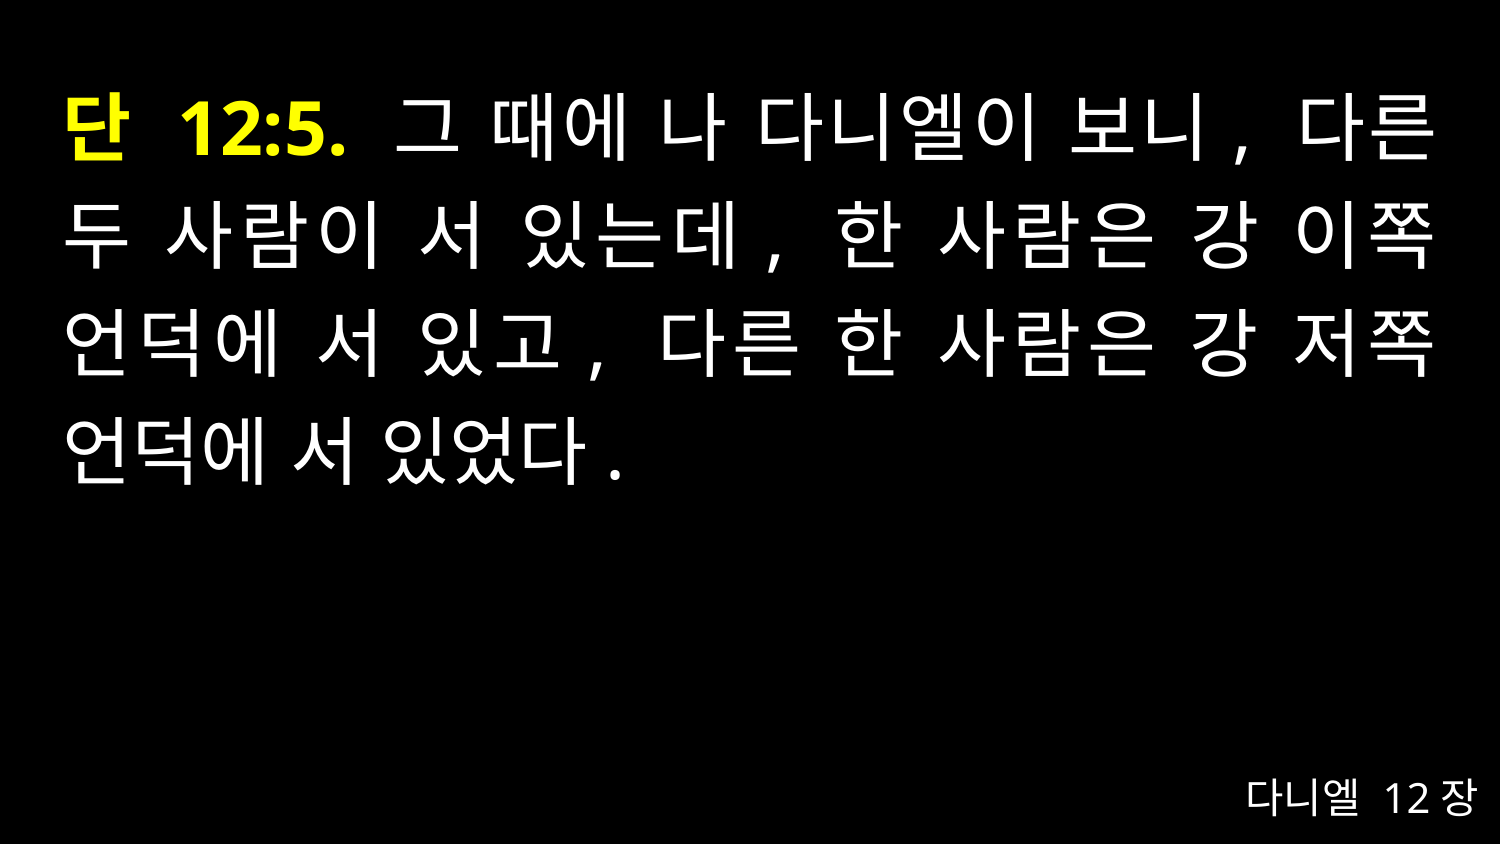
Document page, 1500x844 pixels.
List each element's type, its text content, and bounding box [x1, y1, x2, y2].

title 단 12:5. 그 때에 나 다니엘이 보니, 다른 두 사람이 서 있는데, 한 사람은 강 이쪽 언덕에 서 있고, 다른 한 사람은 강 저쪽 언덕에 서 있었다. [0, 0, 1500, 844]
subtitle 다니엘 12장 [916, 770, 1500, 844]
